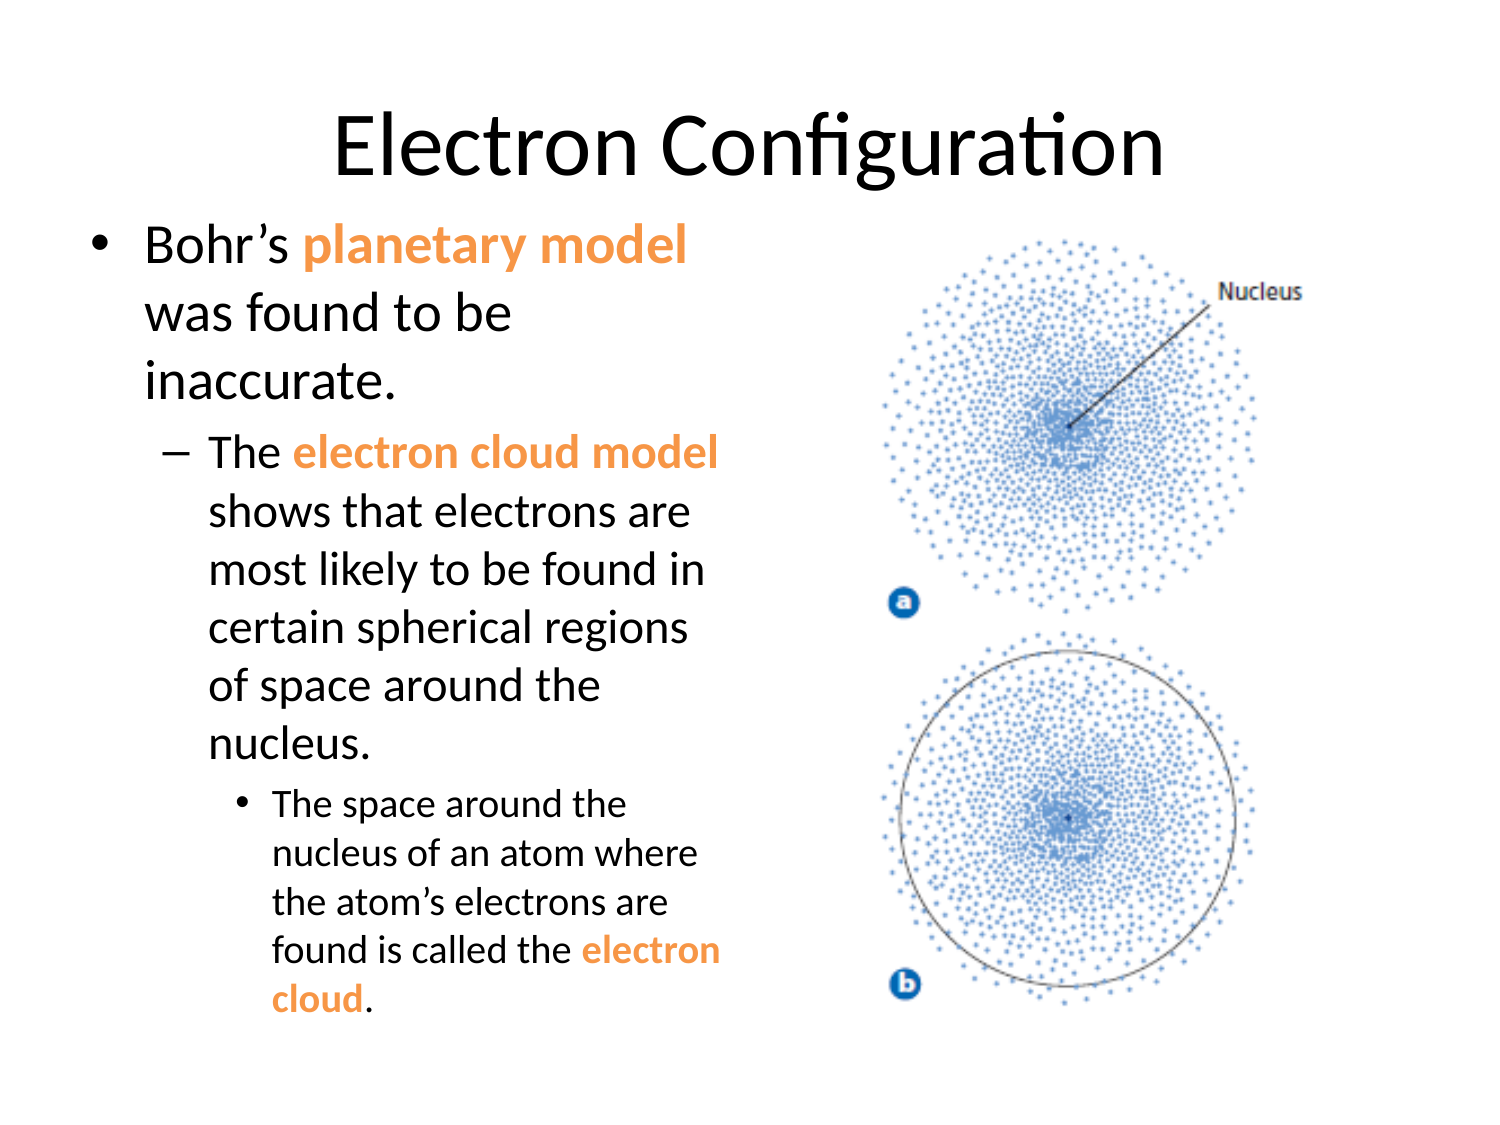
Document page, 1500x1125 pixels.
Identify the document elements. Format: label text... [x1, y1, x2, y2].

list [849, 224, 1316, 1013]
list Bohr’s planetary model was found to be inaccurate. The electron cloud model shows that electrons are most likely to be found in certain spherical regions of space around the nucleus. The space around the nucleus of an atom where the atom’s electrons are found is called the electron cloud. [75, 200, 738, 1038]
title Electron Configuration [75, 45, 1425, 233]
